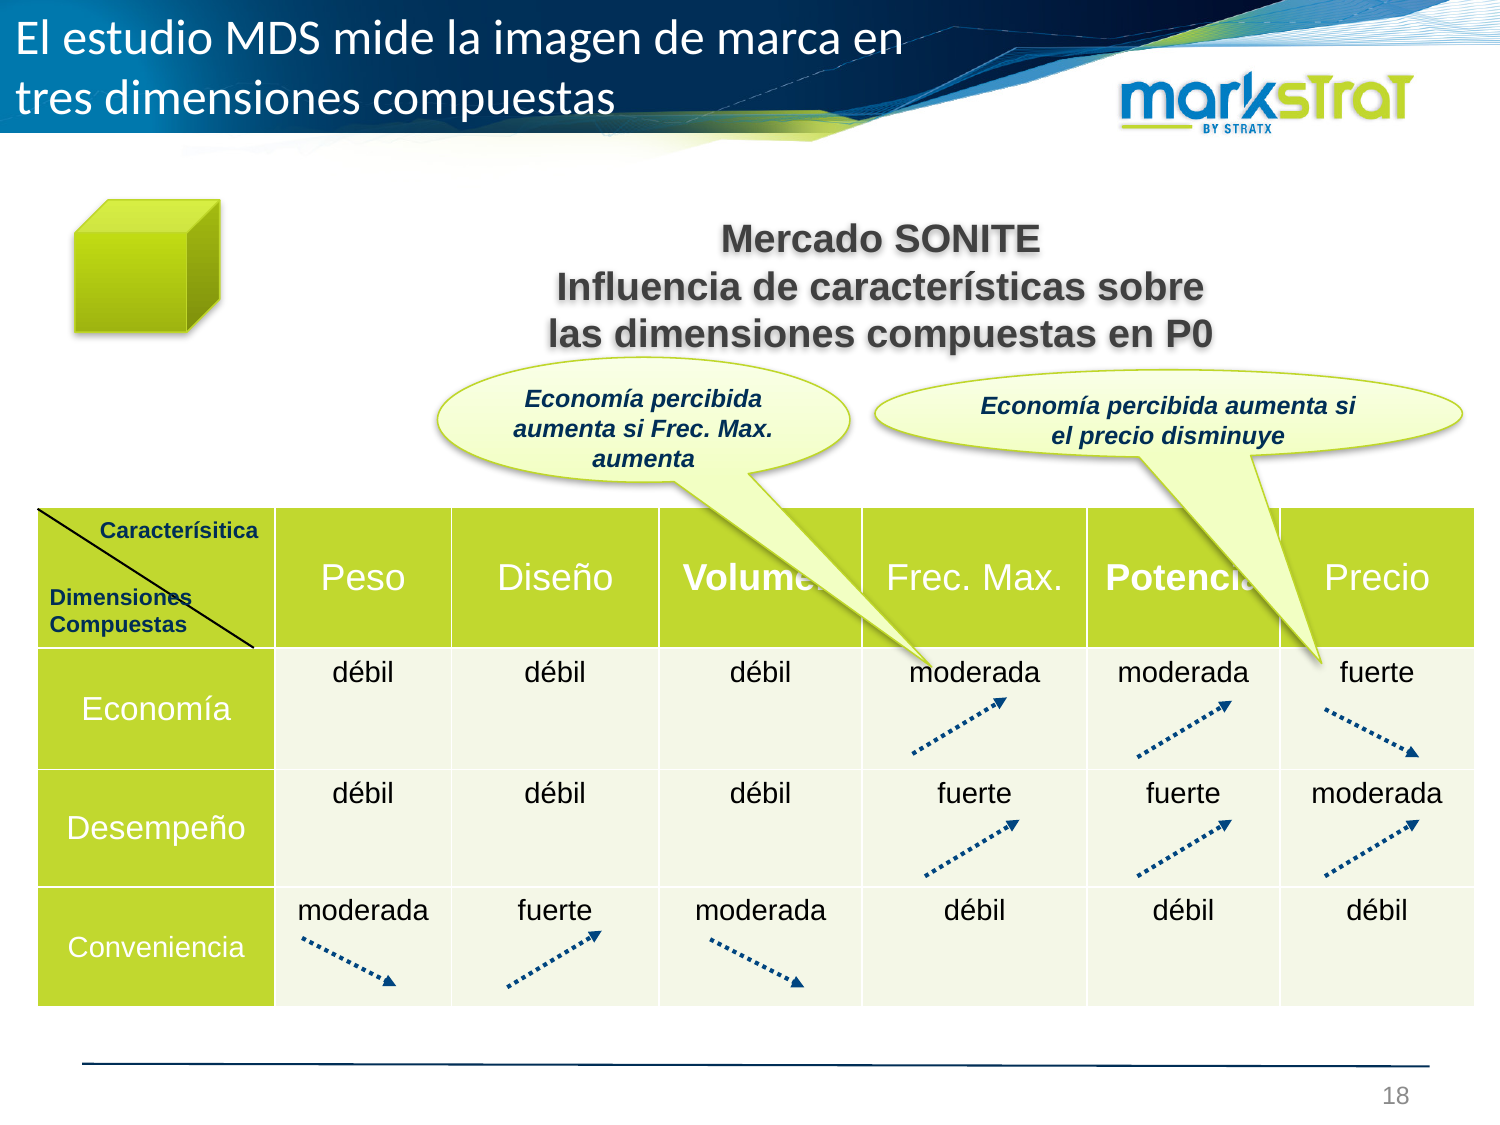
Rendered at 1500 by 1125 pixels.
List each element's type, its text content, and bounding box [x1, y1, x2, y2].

table_cell fuerte [1281, 649, 1474, 769]
table_cell Conveniencia [38, 888, 274, 1006]
text_box [1004, 819, 1020, 832]
table_cell Desempeño [38, 770, 274, 886]
table_cell moderada [863, 649, 1086, 769]
text_box [1211, 700, 1233, 714]
table_cell moderada [1088, 649, 1279, 769]
picture [0, 0, 1500, 1125]
table_cell débil [863, 888, 1086, 1006]
text_box [1404, 819, 1420, 832]
table_cell fuerte [452, 888, 658, 1006]
table_header Precio [1281, 508, 1474, 647]
text_box [74, 199, 221, 334]
table_cell moderada [276, 888, 451, 1006]
table_cell fuerte [1088, 770, 1279, 886]
table_header Frec. Max. [863, 508, 1086, 647]
table_cell moderada [1281, 770, 1474, 886]
table_header Potencia [1088, 508, 1279, 647]
text_box [587, 930, 602, 943]
text_box Caracterísitica [85, 507, 288, 578]
text_box Economía percibida aumenta si el precio disminuye [874, 368, 1464, 665]
table_header [38, 508, 85, 575]
text_box [1211, 819, 1233, 833]
table_cell débil [1088, 888, 1279, 1006]
table_header Peso [276, 508, 451, 647]
table_cell débil [452, 770, 658, 886]
table_cell débil [276, 649, 451, 769]
title El estudio MDS mide la imagen de marca en tres dimensiones compuestas [0, 0, 938, 129]
text_box Dimensiones Compuestas [34, 575, 225, 645]
text_box [986, 697, 1008, 710]
table_cell fuerte [863, 770, 1086, 886]
text_box [382, 975, 397, 987]
table_cell débil [276, 770, 451, 886]
table_cell débil [1281, 888, 1474, 1006]
text_box [1405, 746, 1420, 758]
slide_number 18 [1074, 1065, 1425, 1125]
text_box [790, 976, 805, 988]
text_box Mercado SONITE Influencia de características sobre las dimensiones compuestas en P0 [287, 207, 1475, 362]
text_box Economía percibida aumenta si Frec. Max. aumenta [436, 356, 933, 668]
table_header Diseño [452, 508, 658, 647]
table_header Volumen [660, 508, 861, 647]
table_cell moderada [660, 888, 861, 1006]
table_cell débil [452, 649, 658, 769]
table_cell débil [660, 770, 861, 886]
table_header [38, 578, 274, 647]
table_cell débil [660, 649, 861, 769]
table_cell Economía [38, 649, 274, 769]
